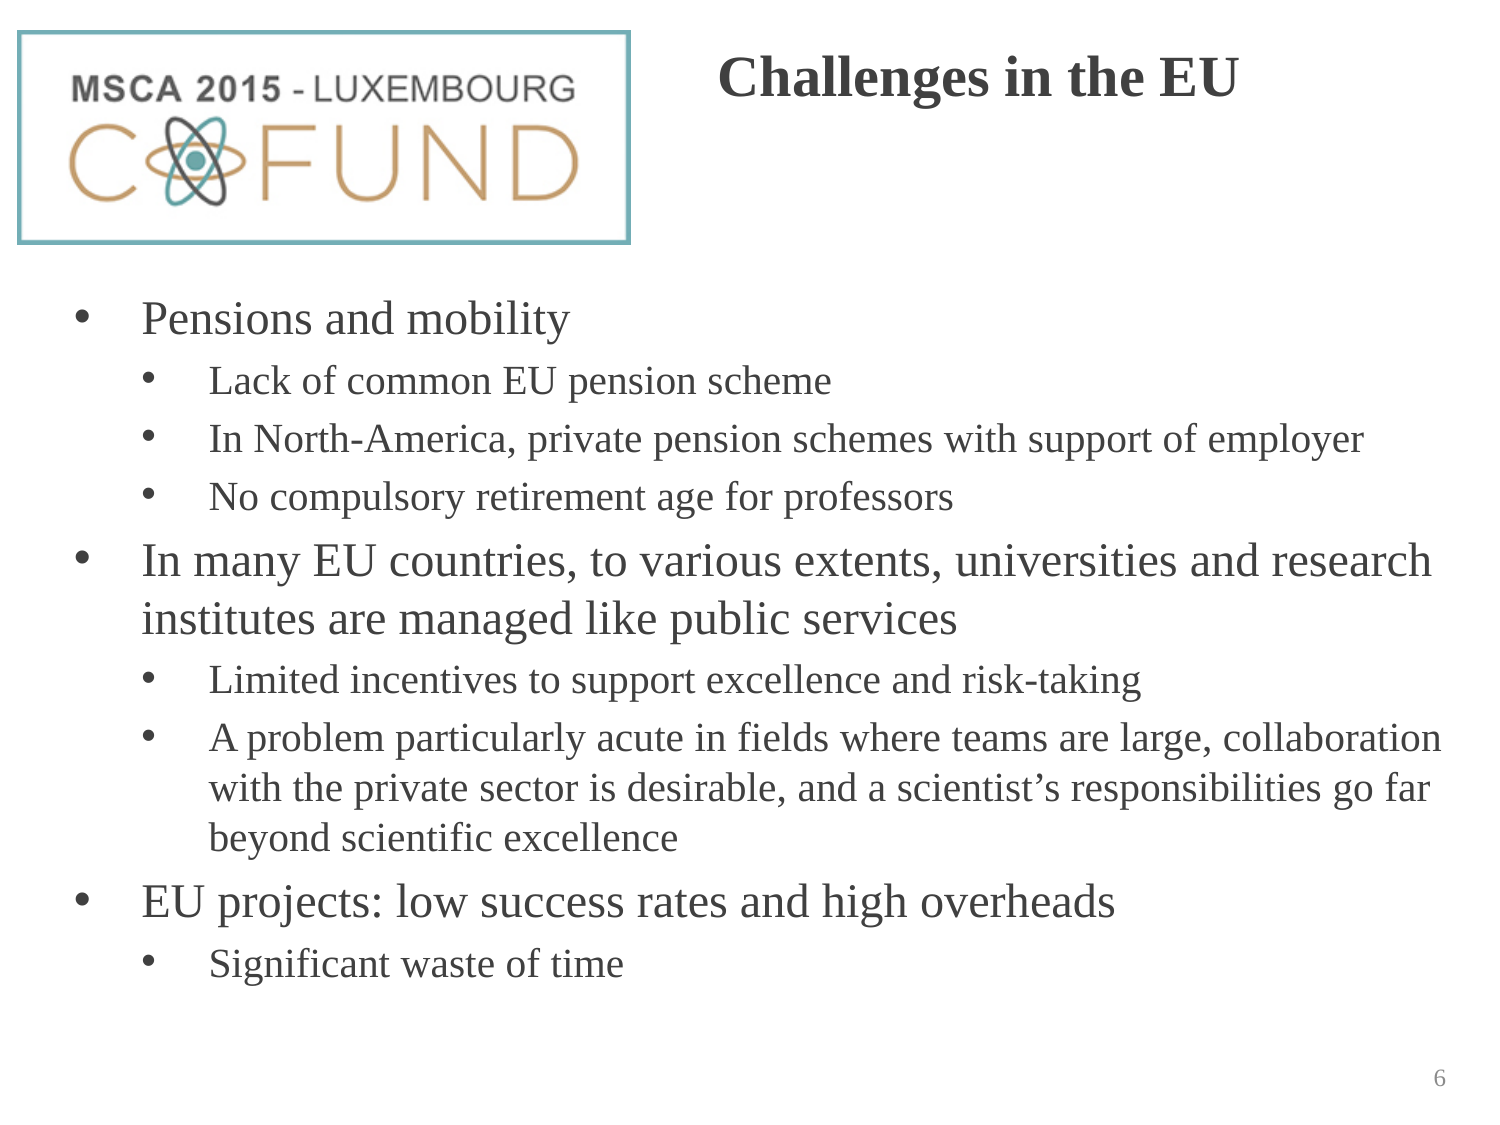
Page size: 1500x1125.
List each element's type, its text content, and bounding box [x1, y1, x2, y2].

picture [17, 30, 631, 246]
footer 6 [986, 1046, 1462, 1107]
text_box Challenges in the EU [702, 30, 1483, 245]
subtitle Pensions and mobility Lack of common EU pension scheme In North-America, private pension schemes with support of employer No compulsory retirement age for professors In many EU countries, to various extents, universities and research institutes are managed like public services Limited incentives to support excellence and risk-taking A problem particularly acute in fields where teams are large, collaboration with the private sector is desirable, and a scientist’s responsibilities go far beyond scientific excellence EU projects: low success rates and high overheads Significant waste of time [58, 278, 1483, 1000]
